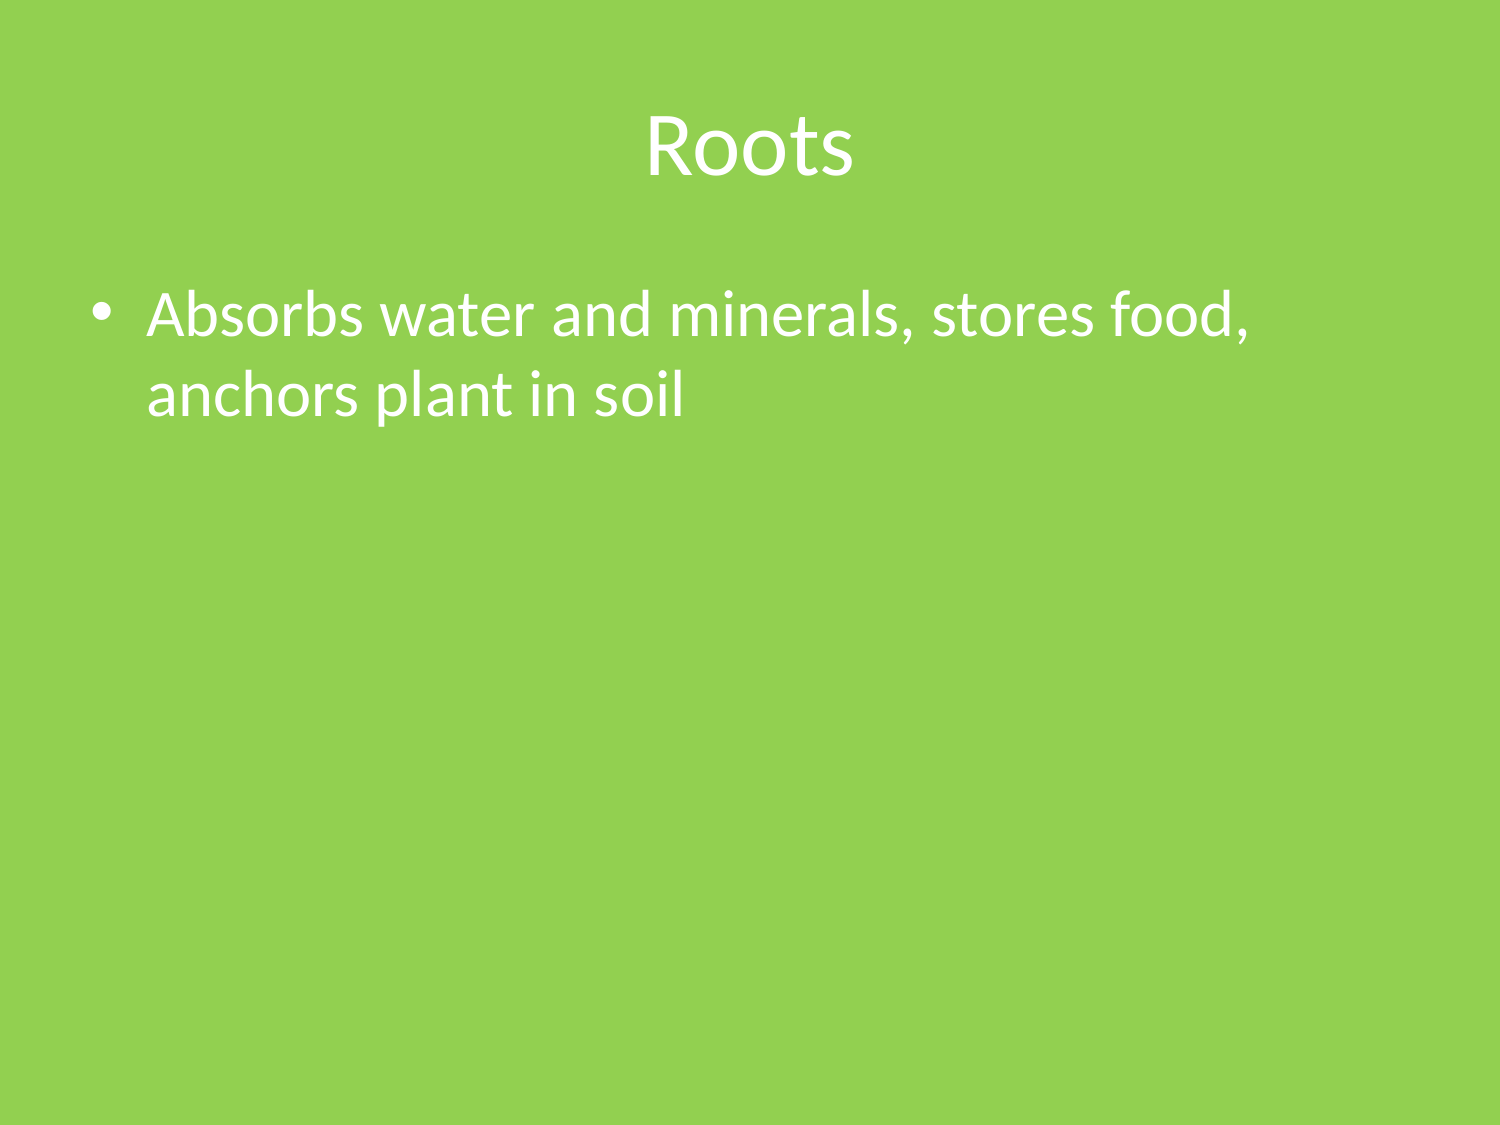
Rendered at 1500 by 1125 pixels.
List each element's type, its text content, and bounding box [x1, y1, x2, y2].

title Roots [75, 45, 1425, 233]
list Absorbs water and minerals, stores food, anchors plant in soil [75, 262, 1425, 1005]
